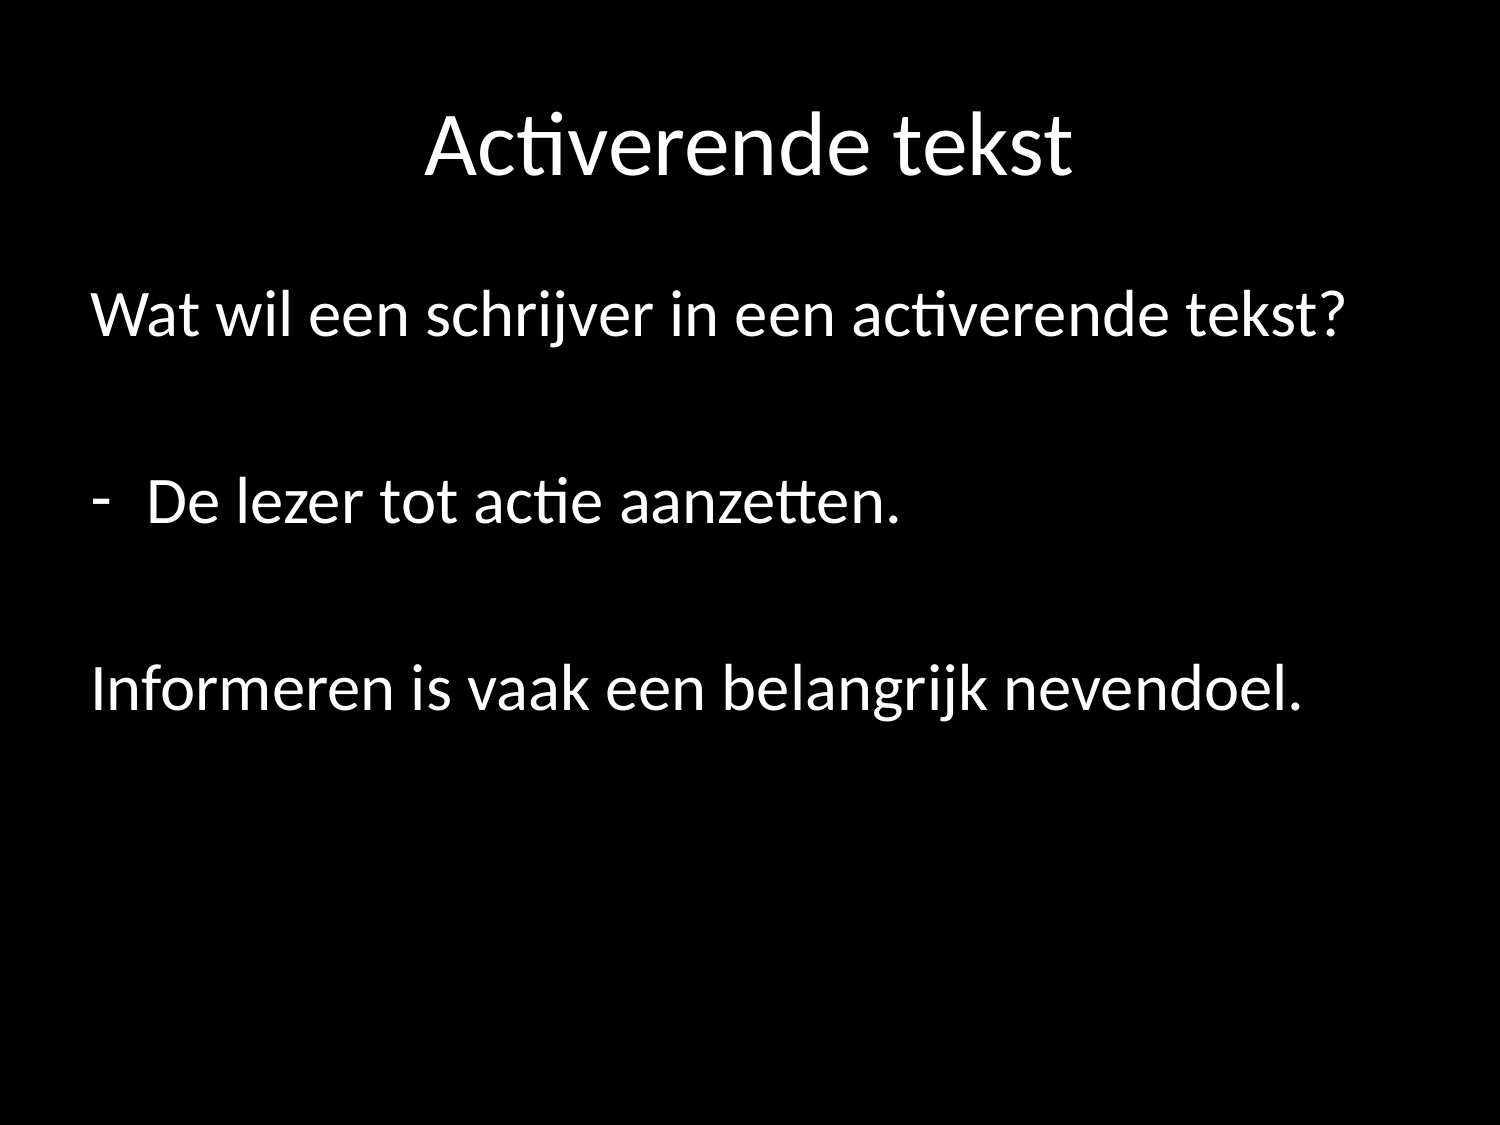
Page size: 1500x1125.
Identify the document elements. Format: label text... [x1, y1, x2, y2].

list Wat wil een schrijver in een activerende tekst? De lezer tot actie aanzetten. Informeren is vaak een belangrijk nevendoel. [75, 262, 1425, 1005]
title Activerende tekst [75, 45, 1425, 233]
